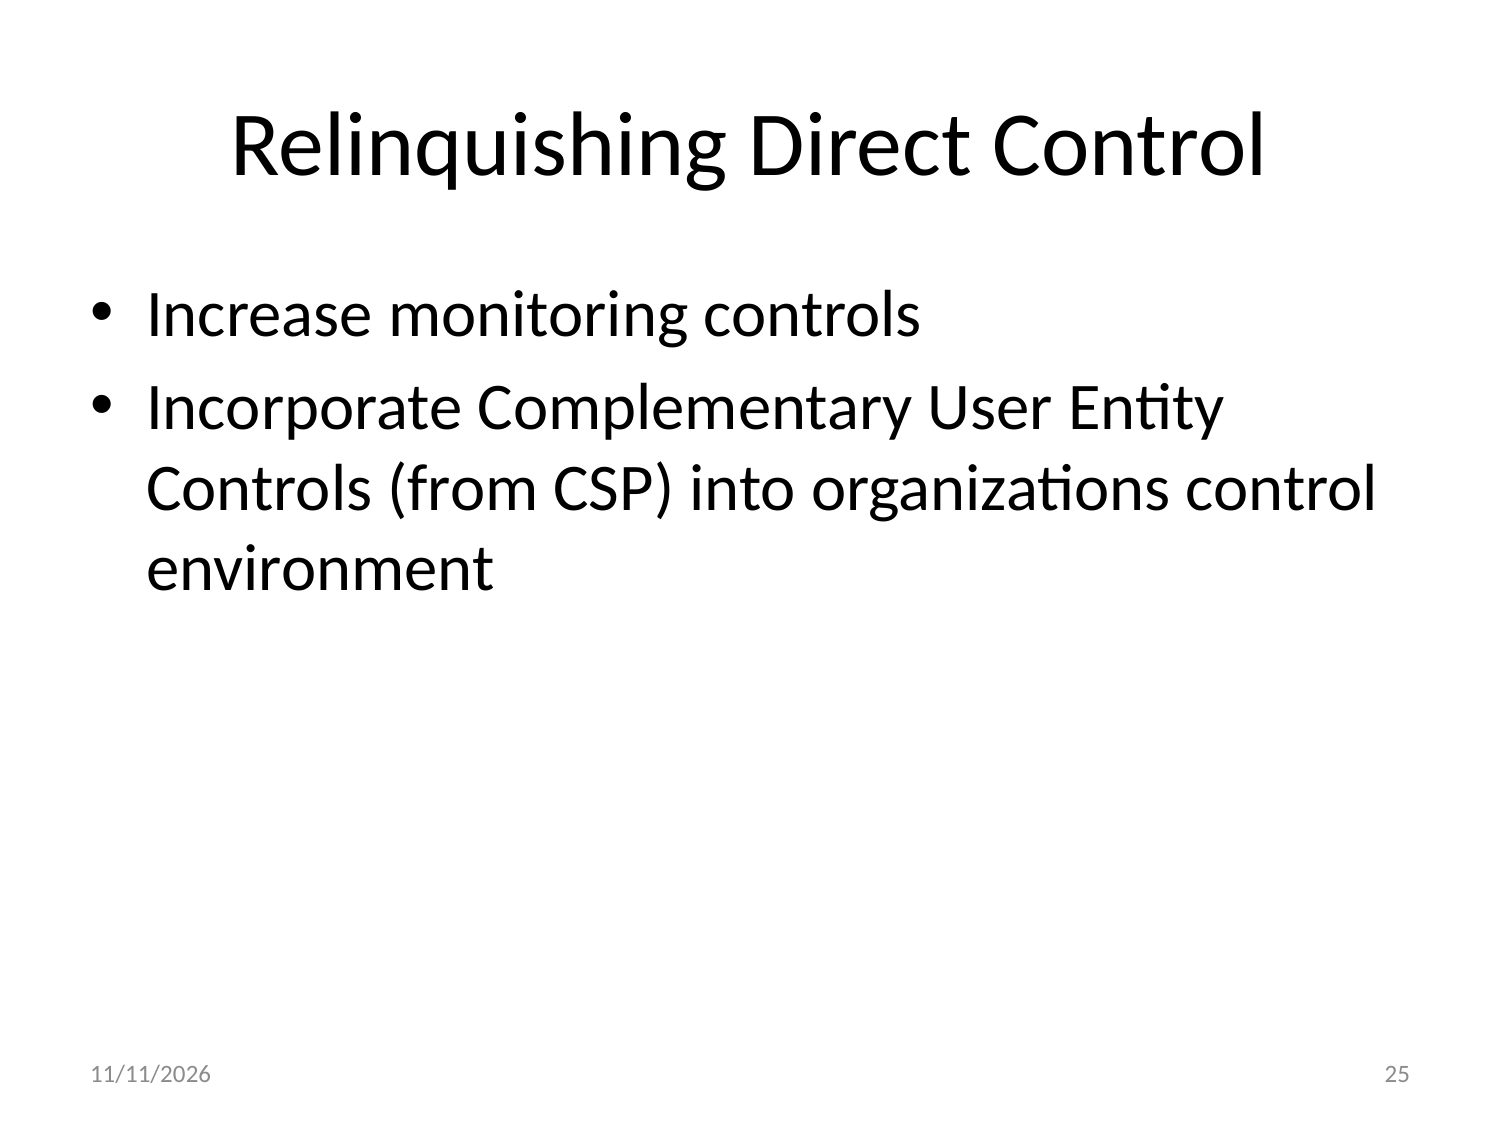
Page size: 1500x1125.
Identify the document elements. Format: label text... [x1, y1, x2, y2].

slide_number 25 [1074, 1042, 1425, 1103]
list Increase monitoring controls Incorporate Complementary User Entity Controls (from CSP) into organizations control environment [75, 262, 1425, 1005]
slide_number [75, 1042, 425, 1103]
title Relinquishing Direct Control [75, 45, 1425, 233]
